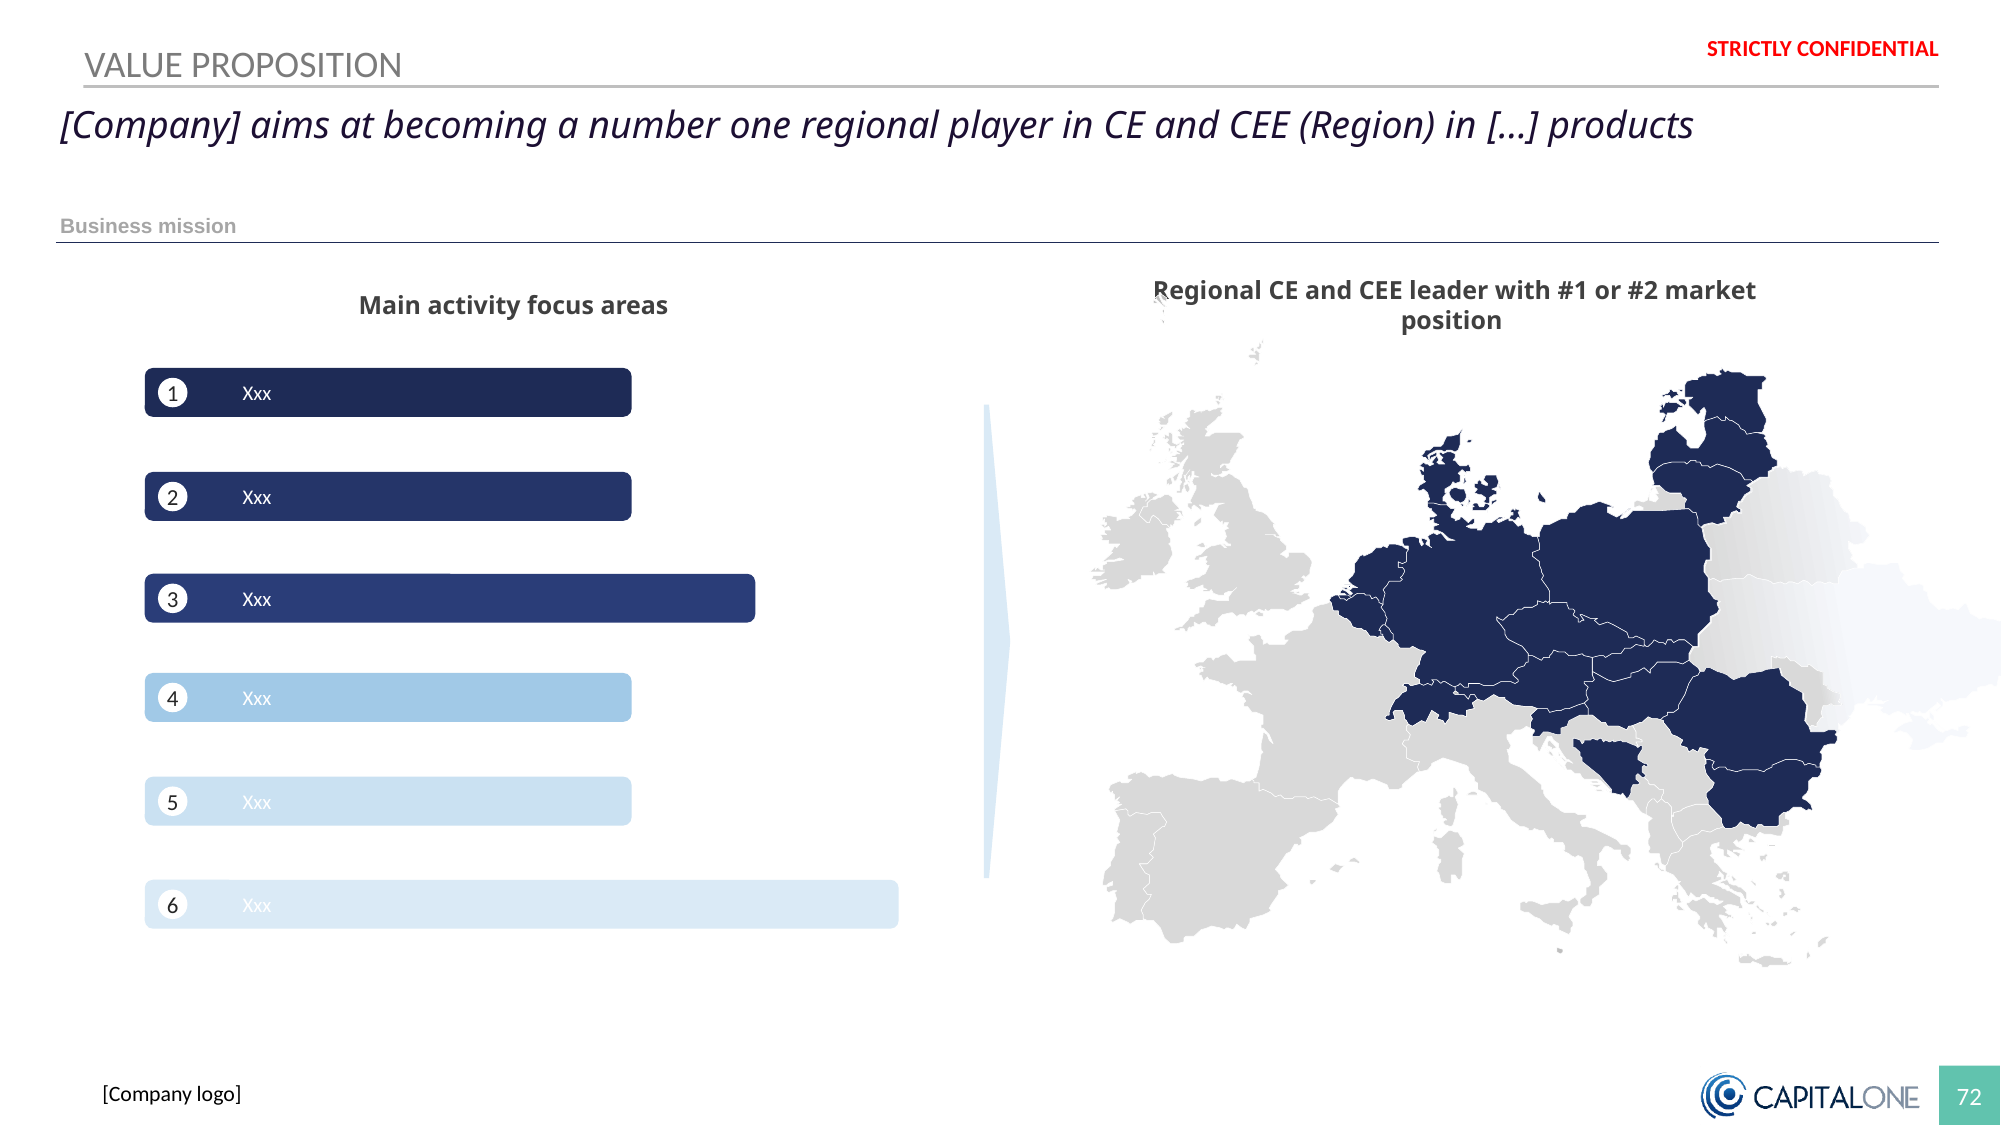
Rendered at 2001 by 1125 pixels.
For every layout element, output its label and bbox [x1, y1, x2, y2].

text_box [143, 758, 879, 843]
text_box [60, 101, 1939, 147]
text_box [143, 454, 879, 538]
picture [1700, 1066, 1933, 1125]
text_box [183, 264, 845, 346]
text_box [143, 556, 879, 640]
text_box [143, 862, 906, 946]
text_box [1089, 264, 2000, 967]
text_box [69, 30, 1900, 70]
text_box [143, 350, 879, 434]
text_box [143, 655, 879, 739]
text_box [982, 403, 1012, 880]
text_box [55, 204, 1939, 244]
